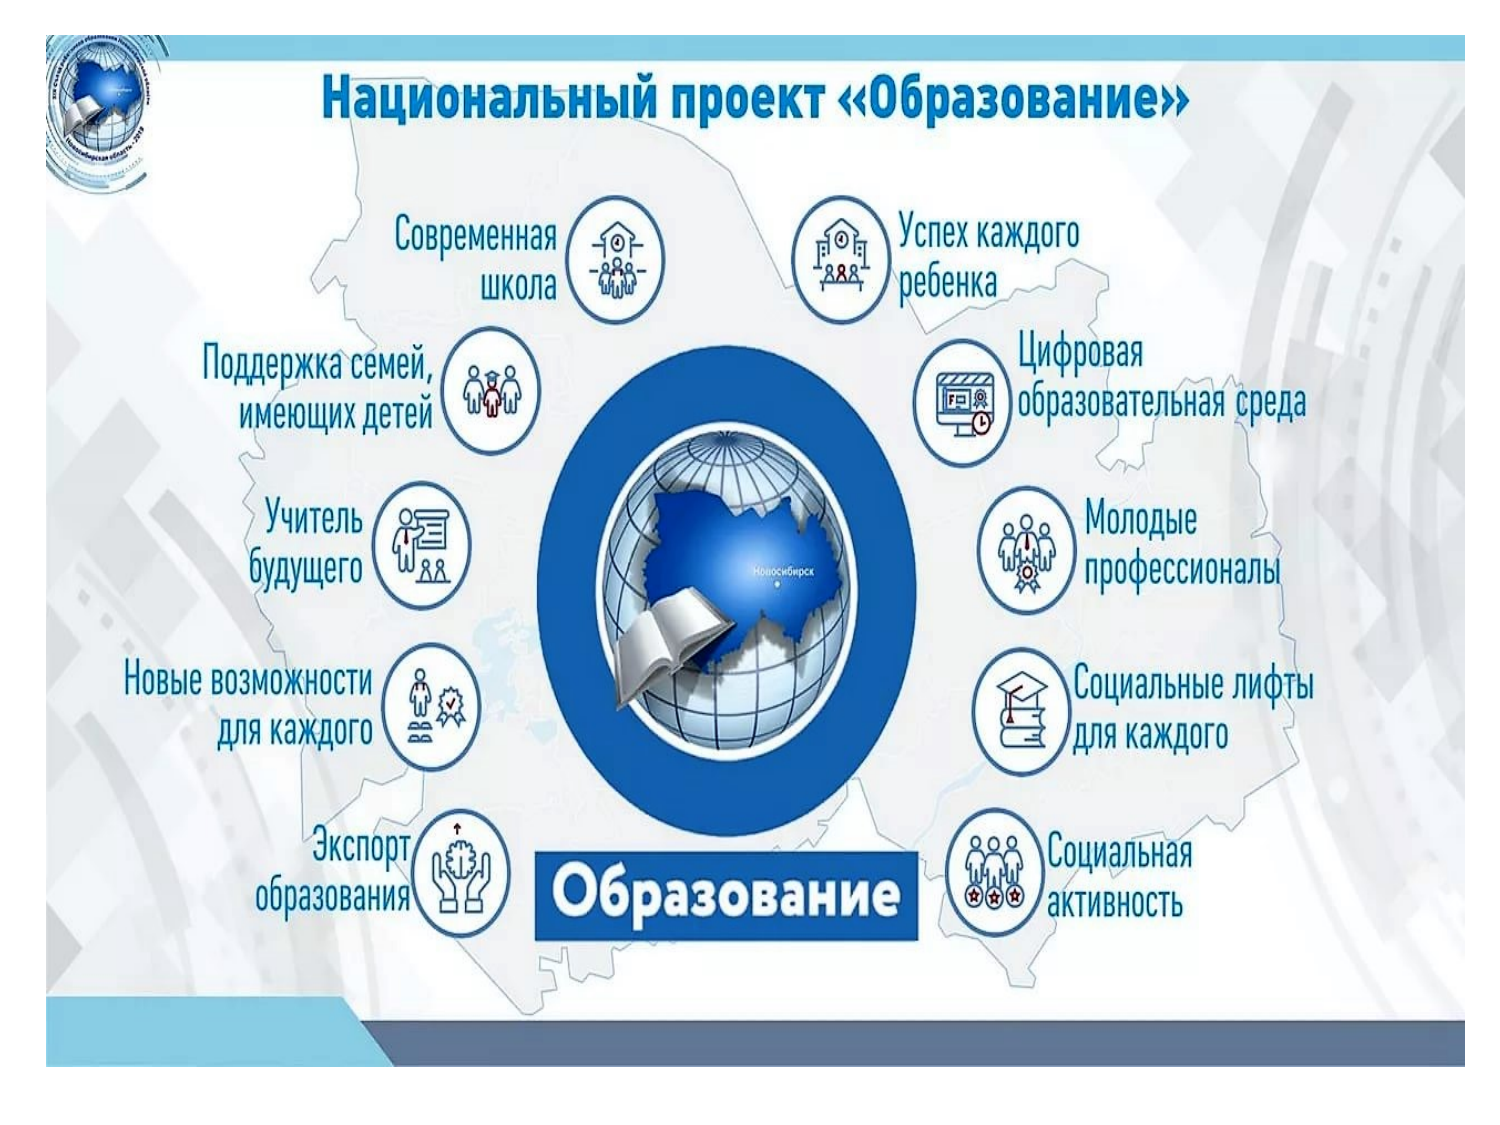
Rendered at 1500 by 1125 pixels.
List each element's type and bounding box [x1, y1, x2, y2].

list [46, 34, 1466, 1067]
